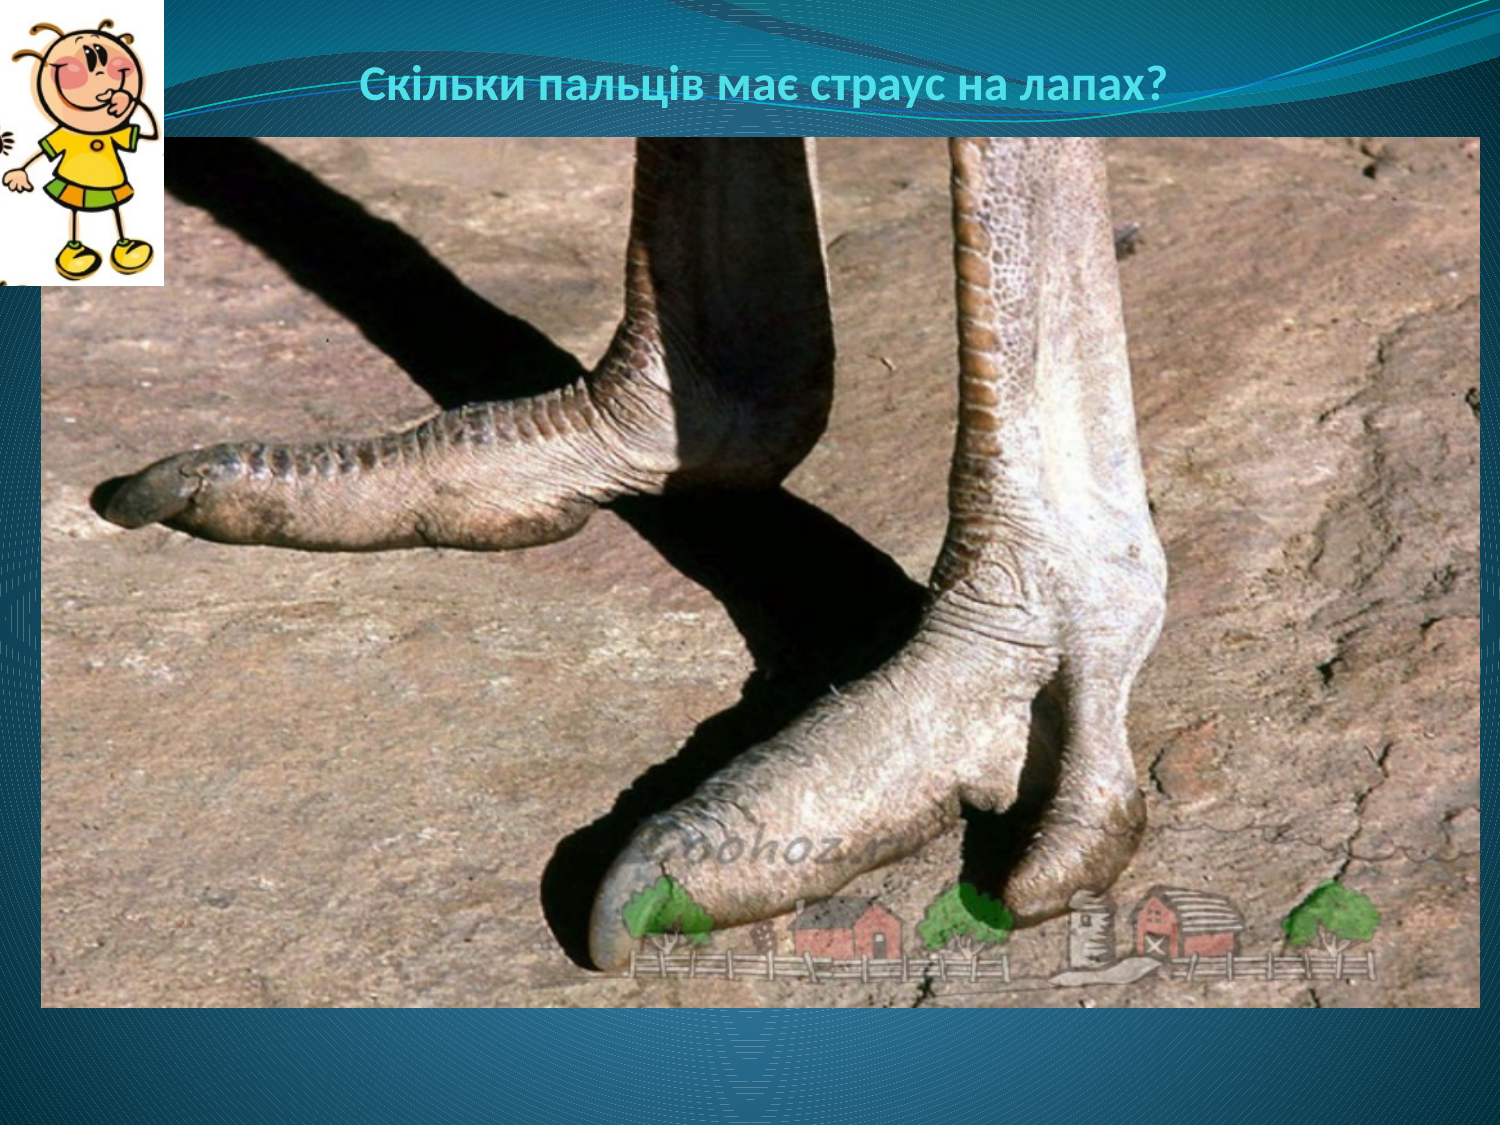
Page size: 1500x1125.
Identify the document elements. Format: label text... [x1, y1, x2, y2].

title Скільки пальців має страус на лапах? [171, 30, 1172, 136]
picture [0, 0, 165, 286]
picture [40, 136, 1480, 1009]
